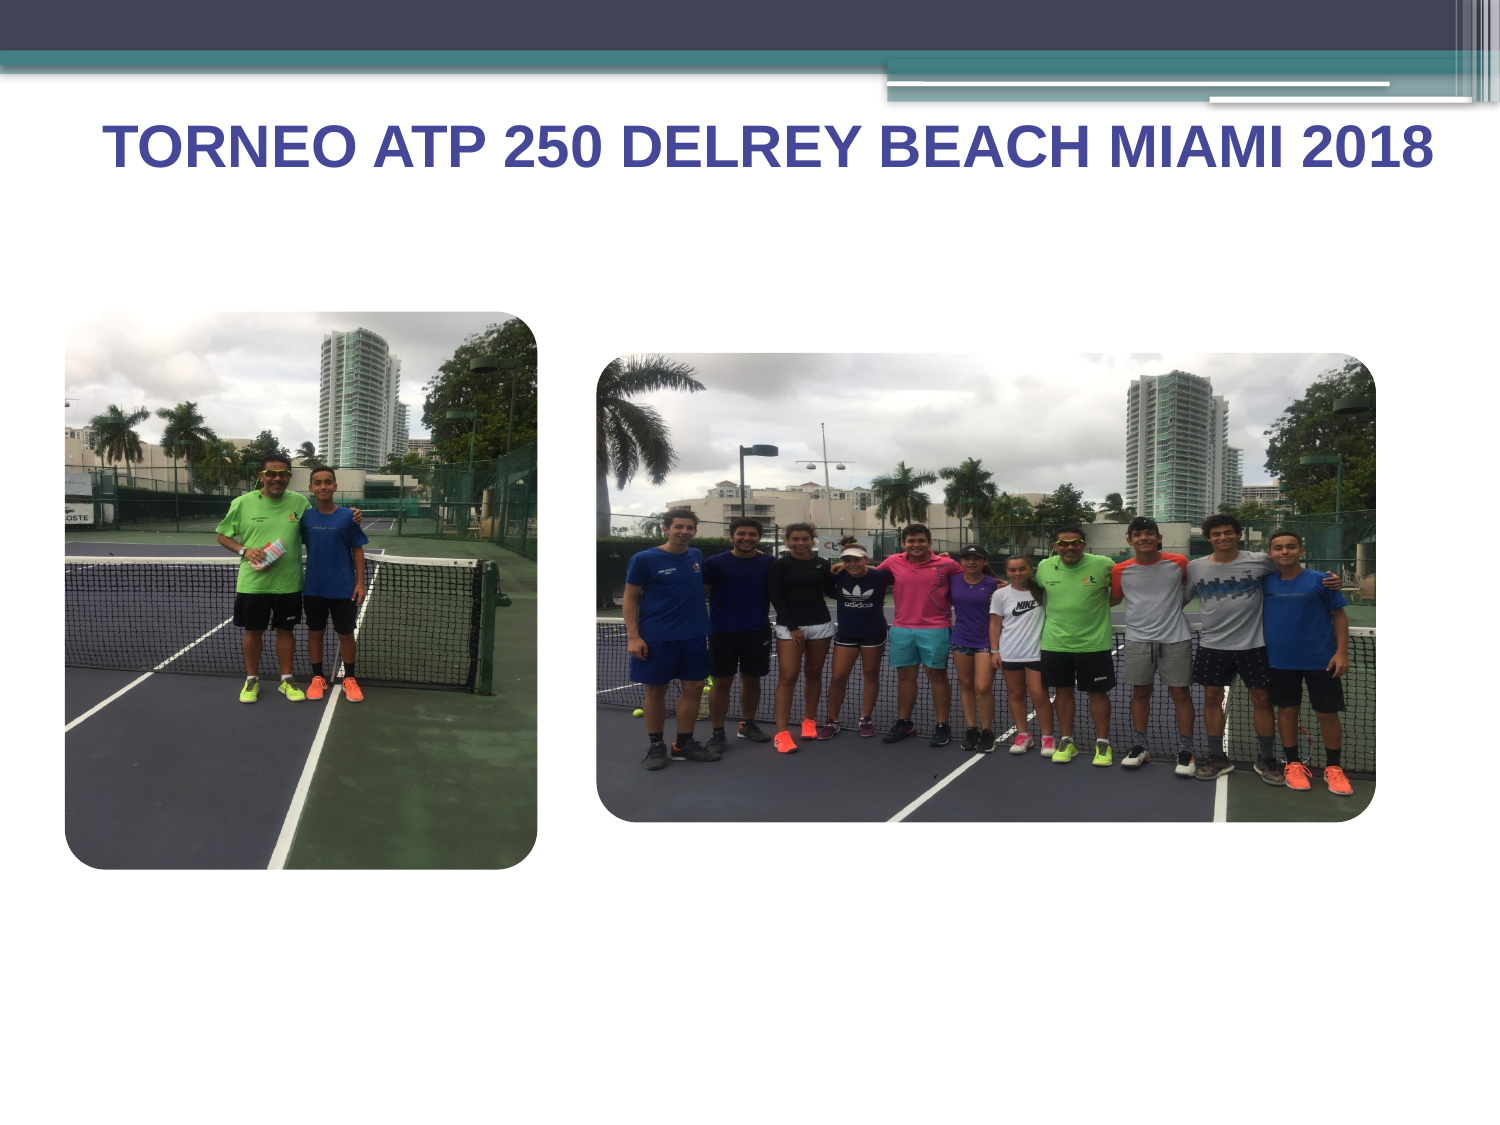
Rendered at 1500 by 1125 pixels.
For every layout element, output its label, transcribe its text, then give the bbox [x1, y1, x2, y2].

picture [596, 352, 1377, 823]
picture [64, 311, 538, 870]
text_box TORNEO ATP 250 DELREY BEACH MIAMI 2018 [0, 78, 1447, 208]
